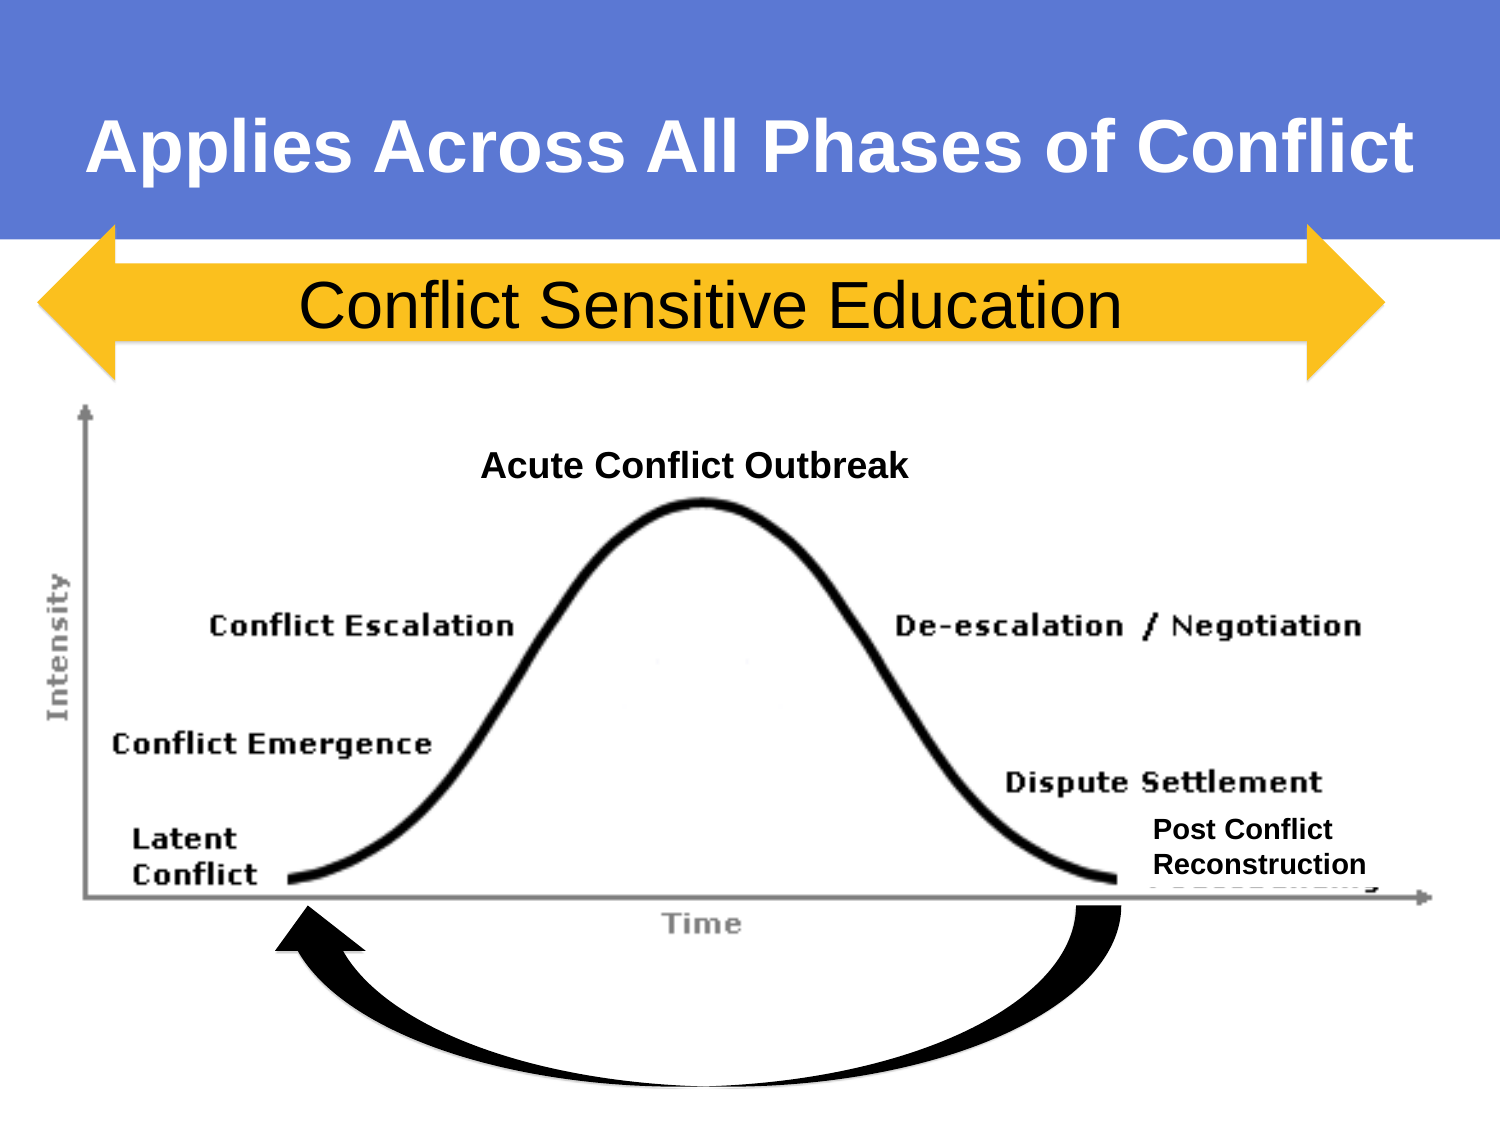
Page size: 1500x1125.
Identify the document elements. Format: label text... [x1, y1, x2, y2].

picture [40, 390, 1444, 942]
title Applies Across All Phases of Conflict [0, 99, 1500, 185]
text_box [297, 951, 1109, 1087]
text_box Conflict Sensitive Education [38, 226, 1385, 379]
